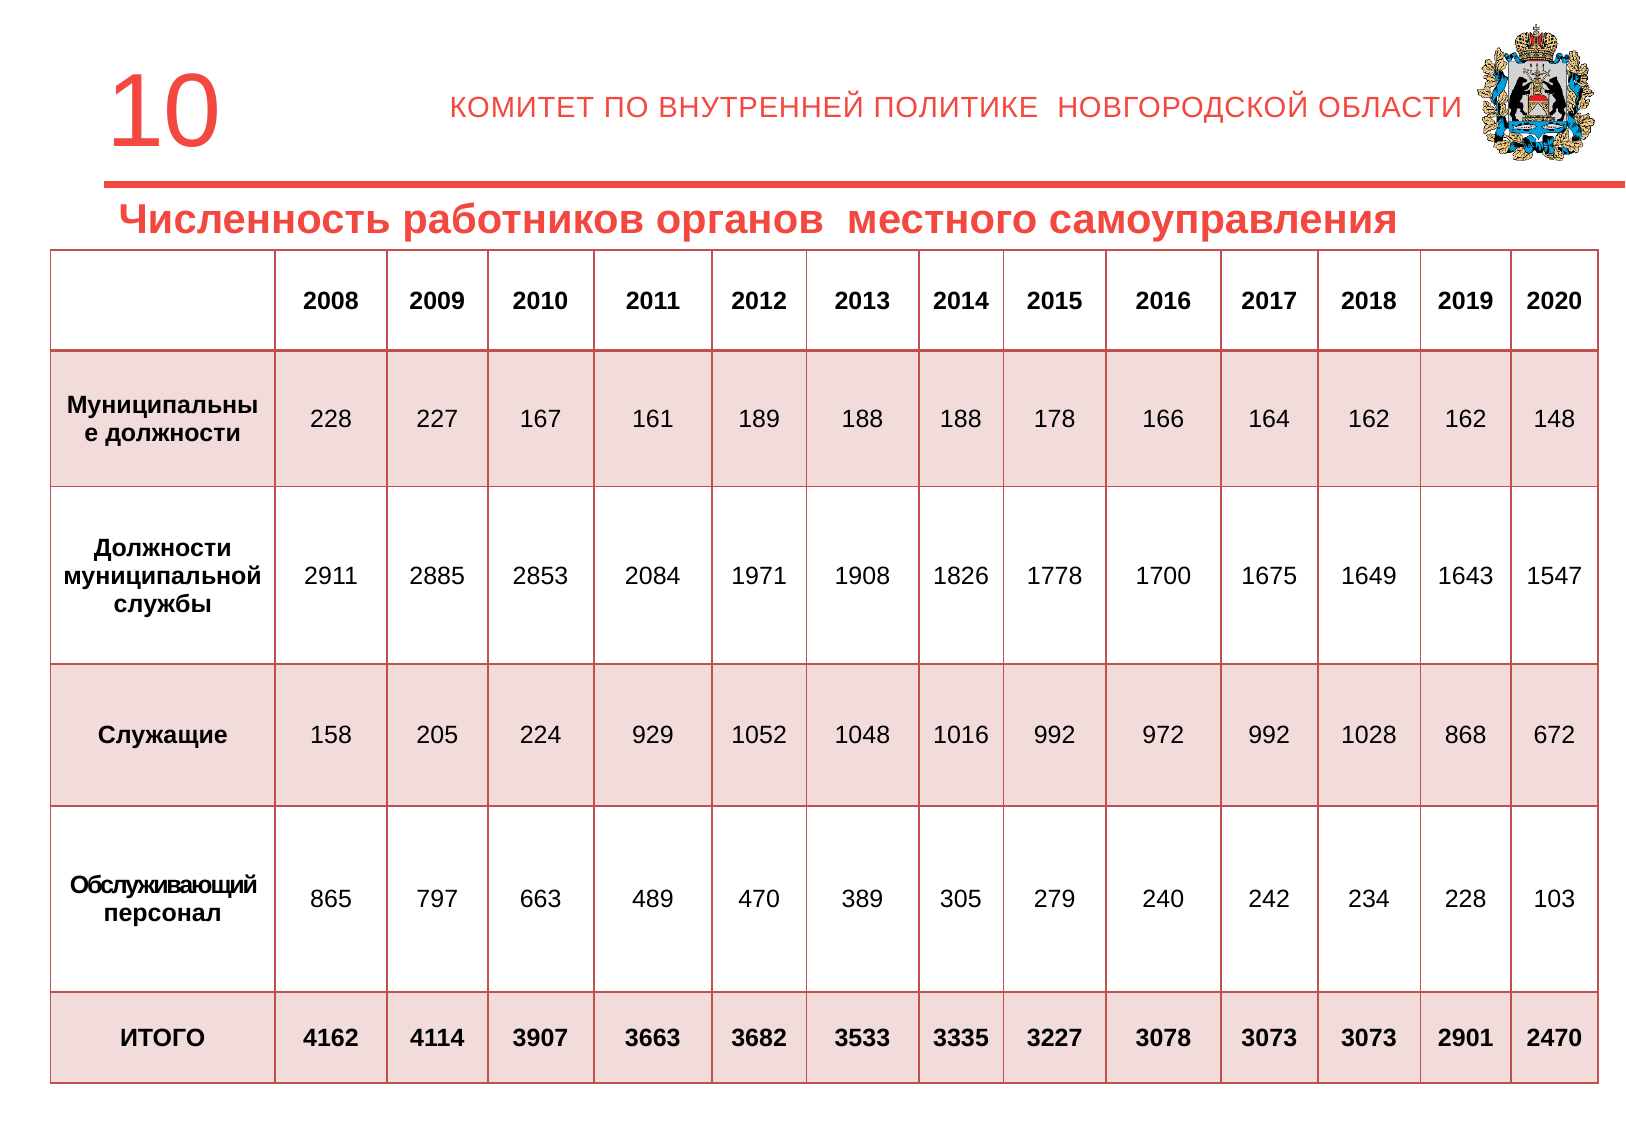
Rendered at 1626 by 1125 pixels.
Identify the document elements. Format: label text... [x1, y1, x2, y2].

table_cell 228 [1421, 807, 1510, 991]
picture [1477, 24, 1595, 161]
table_cell 1649 [1319, 487, 1420, 663]
table_cell 158 [276, 665, 386, 805]
table_cell 1971 [713, 487, 806, 663]
table_cell 4162 [276, 993, 386, 1082]
table_cell 3073 [1222, 993, 1317, 1082]
table_cell Должности муниципальной службы [51, 487, 274, 663]
table_cell 992 [1004, 665, 1105, 805]
table_cell 1908 [807, 487, 918, 663]
table_cell 3533 [807, 993, 918, 1082]
table_cell 3073 [1319, 993, 1420, 1082]
table_header 2019 [1421, 251, 1510, 349]
table_cell 234 [1319, 807, 1420, 991]
table_cell 1016 [920, 665, 1003, 805]
table_cell 167 [489, 352, 593, 486]
table_cell 224 [489, 665, 593, 805]
table_cell 1643 [1421, 487, 1510, 663]
table_cell 972 [1107, 665, 1220, 805]
table_cell 189 [713, 352, 806, 486]
table_cell 3663 [595, 993, 711, 1082]
table_cell 148 [1512, 352, 1597, 486]
table_header 2016 [1107, 251, 1220, 349]
table_cell 663 [489, 807, 593, 991]
table_header 2015 [1004, 251, 1105, 349]
text_box КОМИТЕТ ПО ВНУТРЕННЕЙ ПОЛИТИКЕ НОВГОРОДСКОЙ ОБЛАСТИ [434, 84, 1472, 129]
table_cell 3682 [713, 993, 806, 1082]
table_header 2014 [920, 251, 1003, 349]
text_box Численность работников органов местного самоуправления [103, 191, 1536, 249]
table_cell 162 [1421, 352, 1510, 486]
table_cell ИТОГО [51, 993, 274, 1082]
table_cell 188 [807, 352, 918, 486]
table_cell 3335 [920, 993, 1003, 1082]
table_cell 797 [388, 807, 487, 991]
table_cell 2853 [489, 487, 593, 663]
table_cell 1700 [1107, 487, 1220, 663]
table_header 2017 [1222, 251, 1317, 349]
table_cell 672 [1512, 665, 1597, 805]
table_cell 3907 [489, 993, 593, 1082]
table_cell 240 [1107, 807, 1220, 991]
table_cell 4114 [388, 993, 487, 1082]
table_cell 3227 [1004, 993, 1105, 1082]
table_cell 3078 [1107, 993, 1220, 1082]
table_cell 929 [595, 665, 711, 805]
table_cell 865 [276, 807, 386, 991]
table_cell Муниципальные должности [51, 352, 274, 486]
table_cell 389 [807, 807, 918, 991]
table_cell 1675 [1222, 487, 1317, 663]
table_header 2020 [1512, 251, 1597, 349]
table_cell 992 [1222, 665, 1317, 805]
text_box 10 [103, 42, 286, 170]
table_header 2013 [807, 251, 918, 349]
table_header [51, 251, 274, 349]
table_cell 103 [1512, 807, 1597, 991]
table_cell 489 [595, 807, 711, 991]
table_header 2018 [1319, 251, 1420, 349]
table_header 2008 [276, 251, 386, 349]
table_cell 162 [1319, 352, 1420, 486]
table_cell 1028 [1319, 665, 1420, 805]
table_cell 227 [388, 352, 487, 486]
table_cell 242 [1222, 807, 1317, 991]
table_header 2012 [713, 251, 806, 349]
table_cell 166 [1107, 352, 1220, 486]
table_cell Служащие [51, 665, 274, 805]
table_cell Обслуживающий персонал [51, 807, 274, 991]
table_cell 1052 [713, 665, 806, 805]
table_cell 1547 [1512, 487, 1597, 663]
table_cell 164 [1222, 352, 1317, 486]
table_header 2009 [388, 251, 487, 349]
table_cell 2901 [1421, 993, 1510, 1082]
table_header 2010 [489, 251, 593, 349]
table_cell 228 [276, 352, 386, 486]
table_cell 2911 [276, 487, 386, 663]
table_cell 2470 [1512, 993, 1597, 1082]
table_cell 1048 [807, 665, 918, 805]
table_cell 188 [920, 352, 1003, 486]
table_cell 305 [920, 807, 1003, 991]
table_cell 1778 [1004, 487, 1105, 663]
table_header 2011 [595, 251, 711, 349]
table_cell 2885 [388, 487, 487, 663]
table_cell 470 [713, 807, 806, 991]
table_cell 205 [388, 665, 487, 805]
table_cell 1826 [920, 487, 1003, 663]
table_cell 279 [1004, 807, 1105, 991]
table_cell 868 [1421, 665, 1510, 805]
table_cell 178 [1004, 352, 1105, 486]
table_cell 161 [595, 352, 711, 486]
table_cell 2084 [595, 487, 711, 663]
